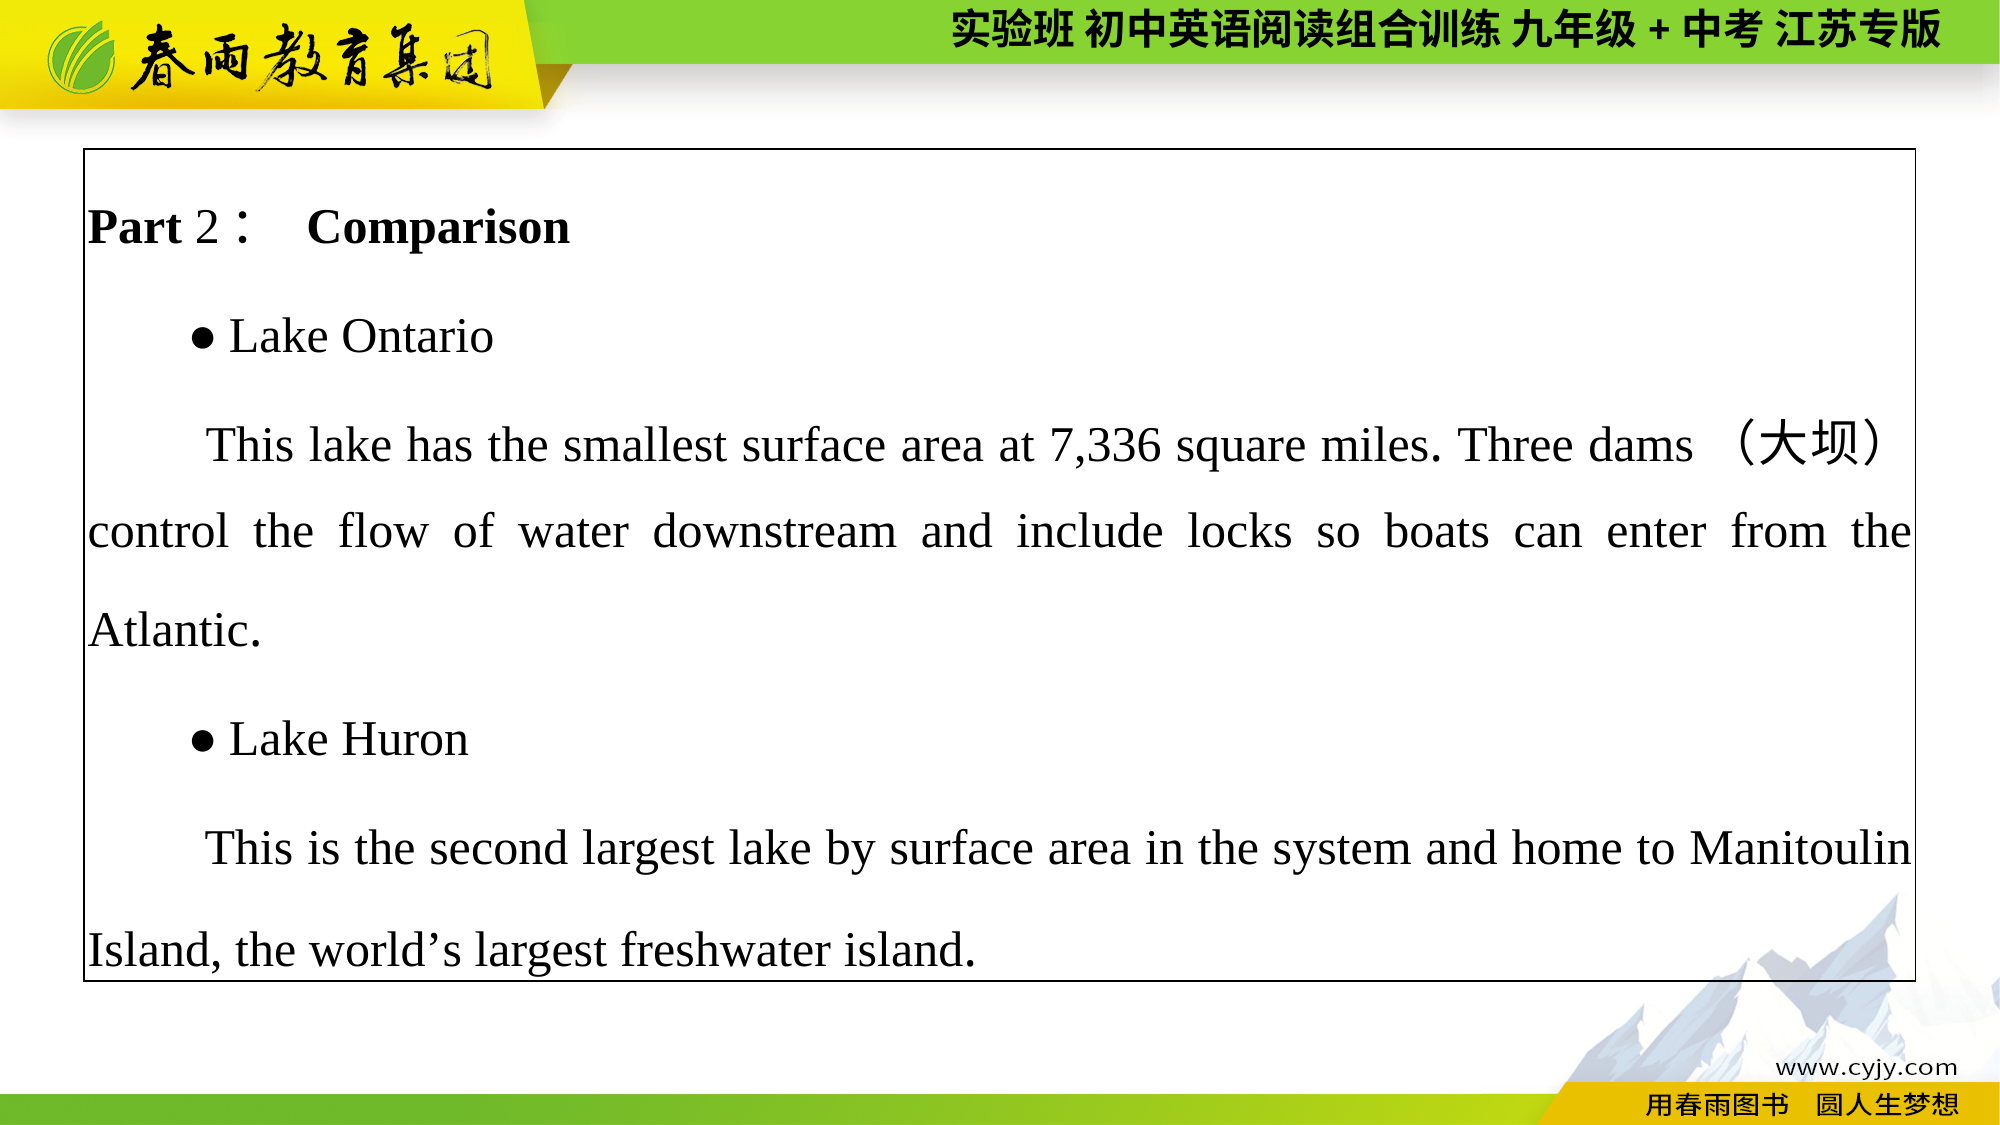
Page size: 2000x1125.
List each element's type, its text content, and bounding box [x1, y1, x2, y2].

picture [0, 0, 2000, 1125]
table_header Part 2： Comparison ●Lake Ontario This lake has the smallest surface area at 7,336 square miles. Three dams（大坝） control the flow of water downstream and include locks so boats can enter from the Atlantic. ●Lake Huron This is the second largest lake by surface area in the system and home to Manitoulin Island, the world’s largest freshwater island. [85, 150, 1915, 980]
